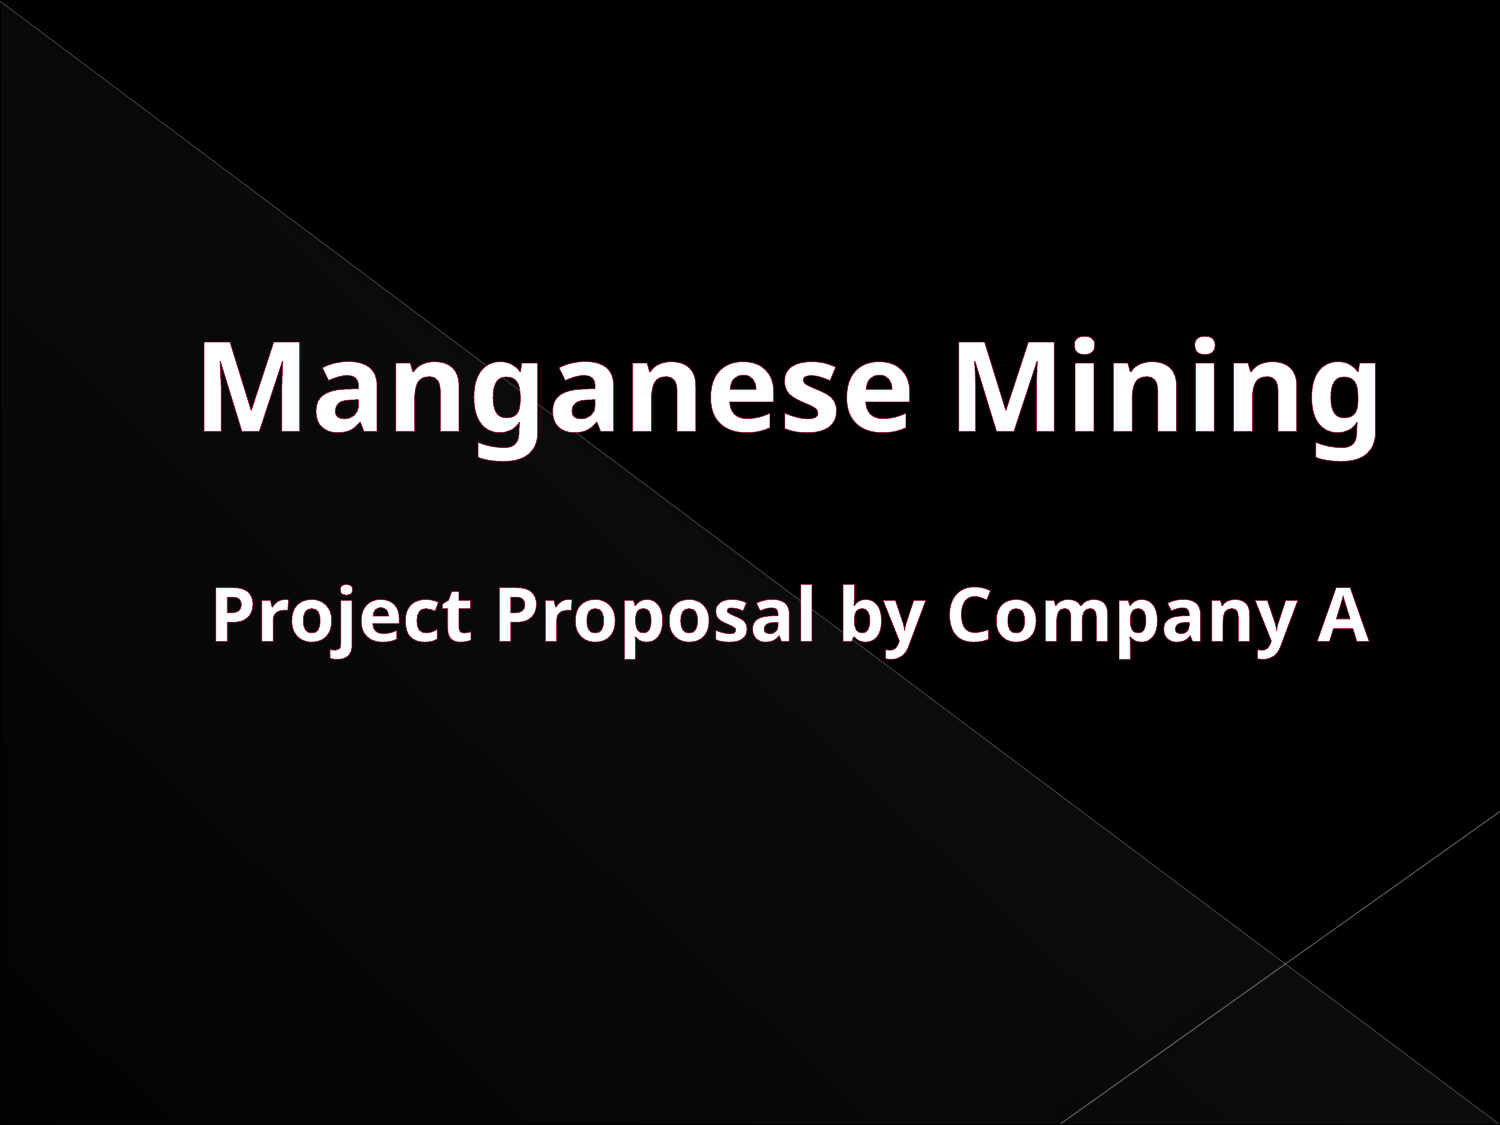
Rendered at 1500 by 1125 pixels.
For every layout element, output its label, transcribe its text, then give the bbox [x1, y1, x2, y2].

title Manganese Mining Project Proposal by Company A [0, 275, 1500, 688]
